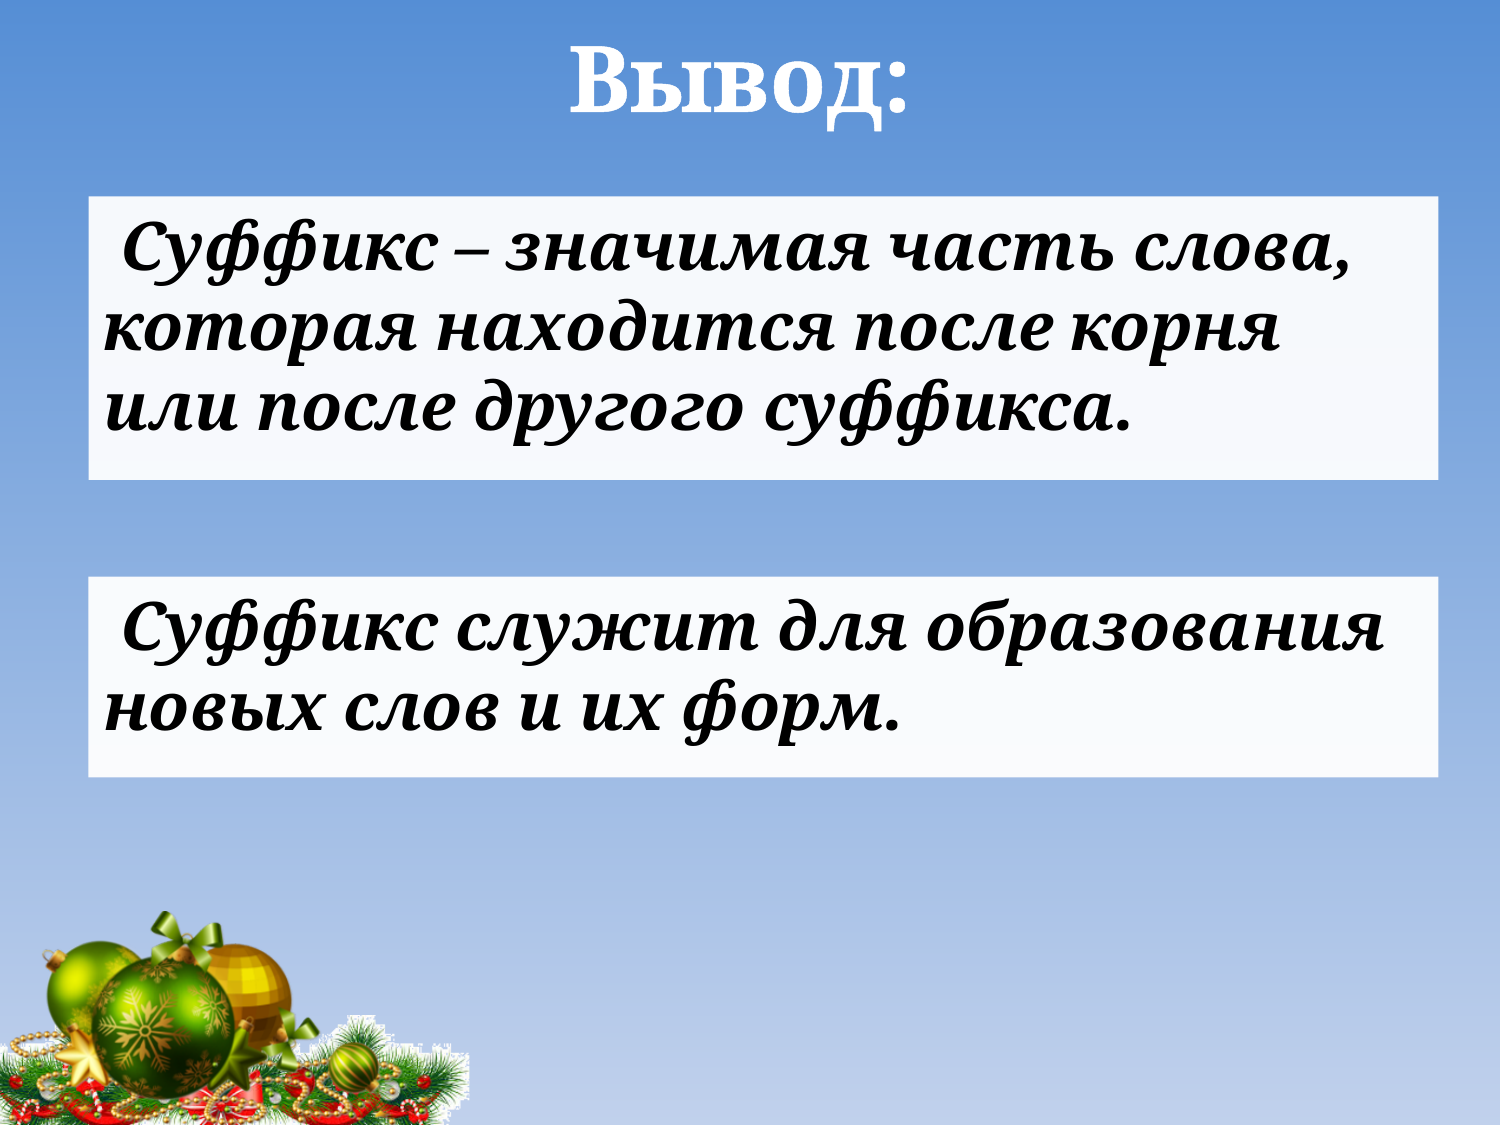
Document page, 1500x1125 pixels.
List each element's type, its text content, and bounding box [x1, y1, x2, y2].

picture [0, 911, 470, 1125]
list Суффикс – значимая часть слова, которая находится после корня или после другого суффикса. [88, 196, 1439, 480]
text_box Суффикс служит для образования новых слов и их форм. [88, 576, 1439, 778]
title Вывод: [64, 5, 1415, 145]
